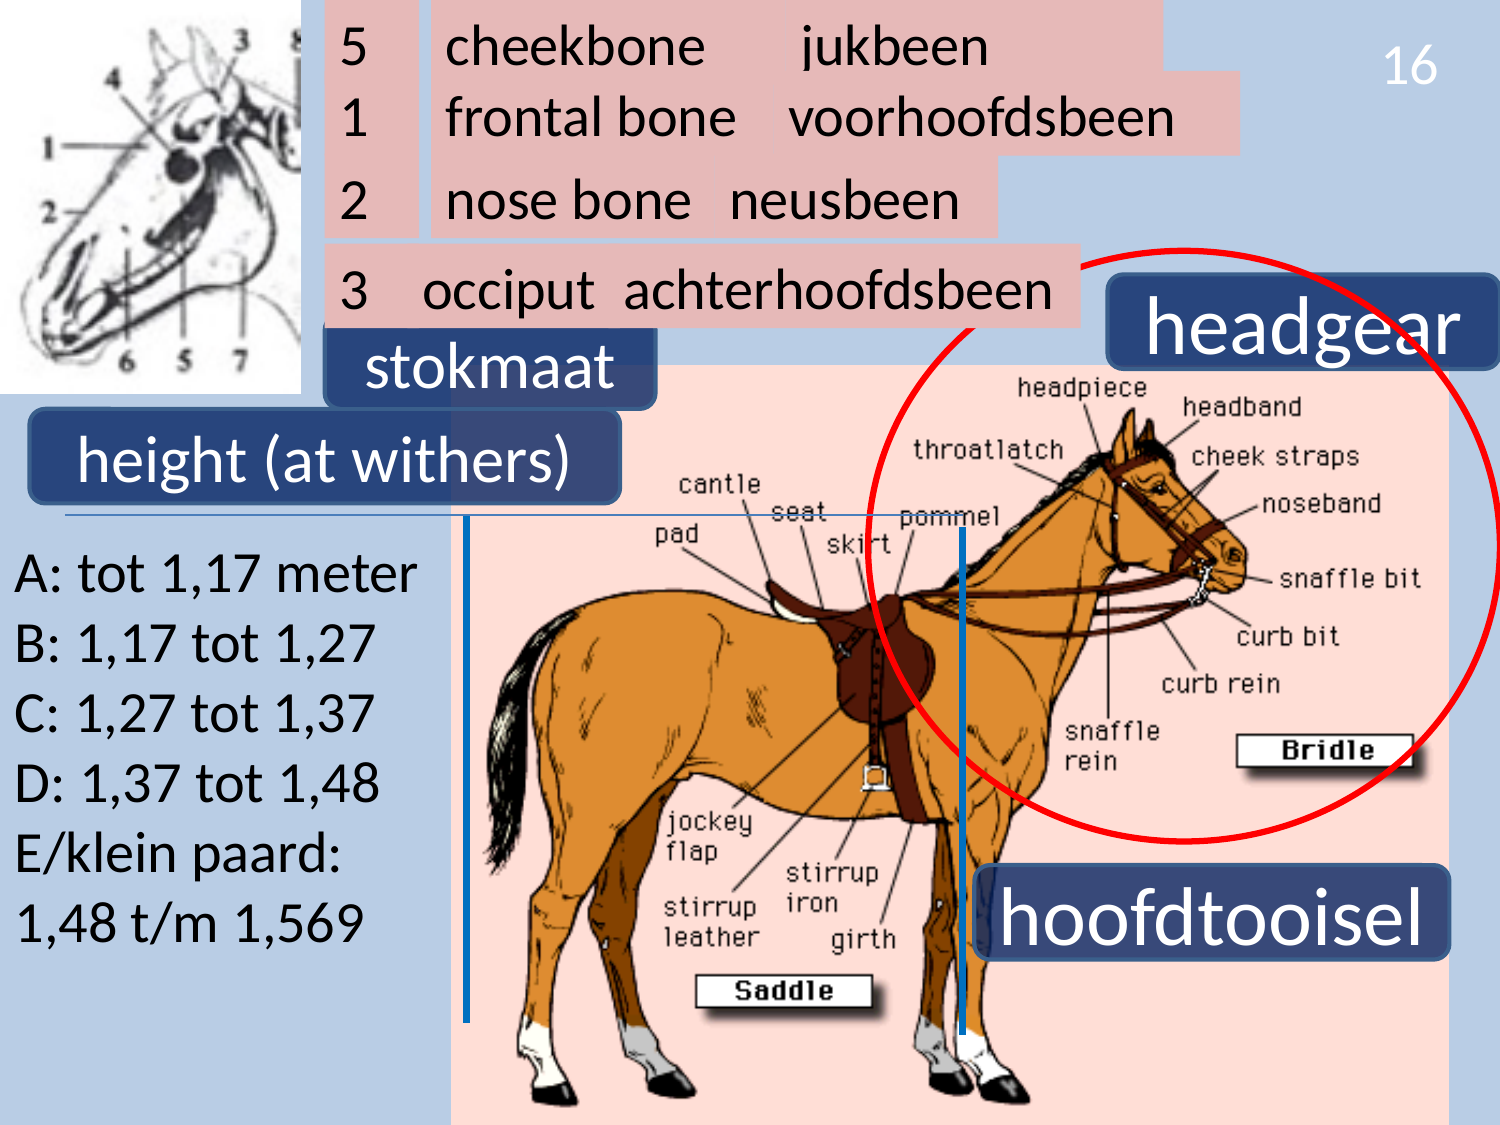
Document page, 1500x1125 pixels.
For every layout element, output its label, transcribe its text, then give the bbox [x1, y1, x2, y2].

text_box A: tot 1,17 meter B: 1,17 tot 1,27 C: 1,27 tot 1,37 D: 1,37 tot 1,48 E/klein paard: 1,48 t/m 1,569 [0, 527, 443, 962]
text_box nose bone [431, 153, 715, 239]
text_box [932, 248, 1436, 364]
text_box 2 [324, 153, 420, 239]
text_box 3 [324, 243, 407, 329]
text_box achterhoofdsbeen [620, 243, 1081, 329]
text_box neusbeen [715, 156, 999, 239]
text_box occiput [407, 243, 620, 329]
text_box frontal bone [431, 70, 773, 156]
text_box 5 [324, 0, 420, 70]
slide_number 16 [1328, 30, 1455, 91]
text_box stokmaat [322, 323, 658, 411]
text_box 1 [324, 70, 420, 153]
picture [450, 365, 1449, 1125]
text_box voorhoofdsbeen [773, 70, 1241, 156]
text_box height (at withers) [27, 406, 445, 506]
text_box [1453, 387, 1500, 705]
text_box headgear [1310, 272, 1500, 372]
picture [0, 0, 302, 394]
text_box cheekbone [431, 0, 785, 70]
text_box jukbeen [785, 0, 1164, 70]
